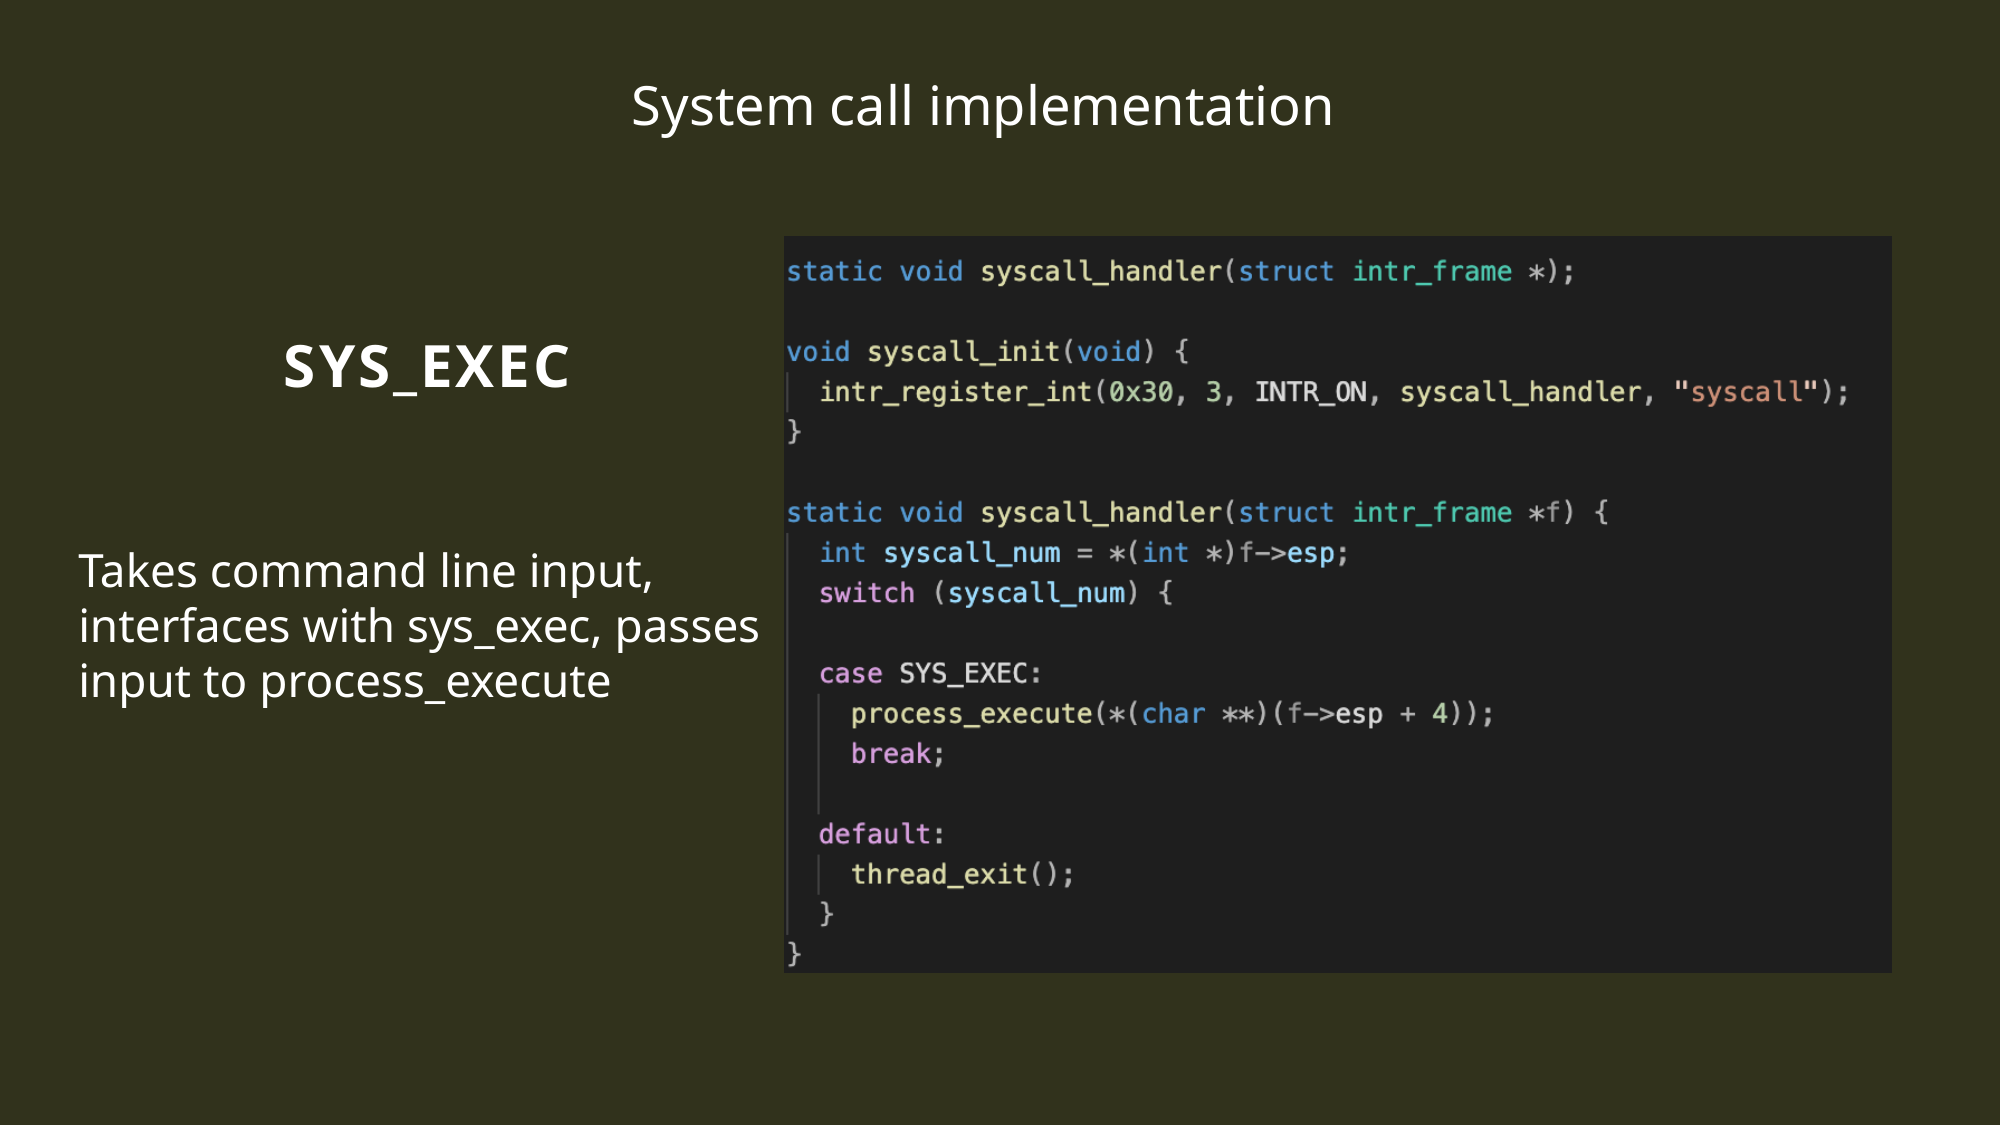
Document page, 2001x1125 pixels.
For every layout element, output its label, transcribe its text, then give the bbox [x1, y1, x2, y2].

title SYS_EXEC [200, 295, 658, 500]
text_box System call implementation [63, 63, 1905, 144]
text_box Takes command line input, interfaces with sys_exec, passes input to process_execute [63, 534, 784, 714]
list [784, 235, 1892, 973]
